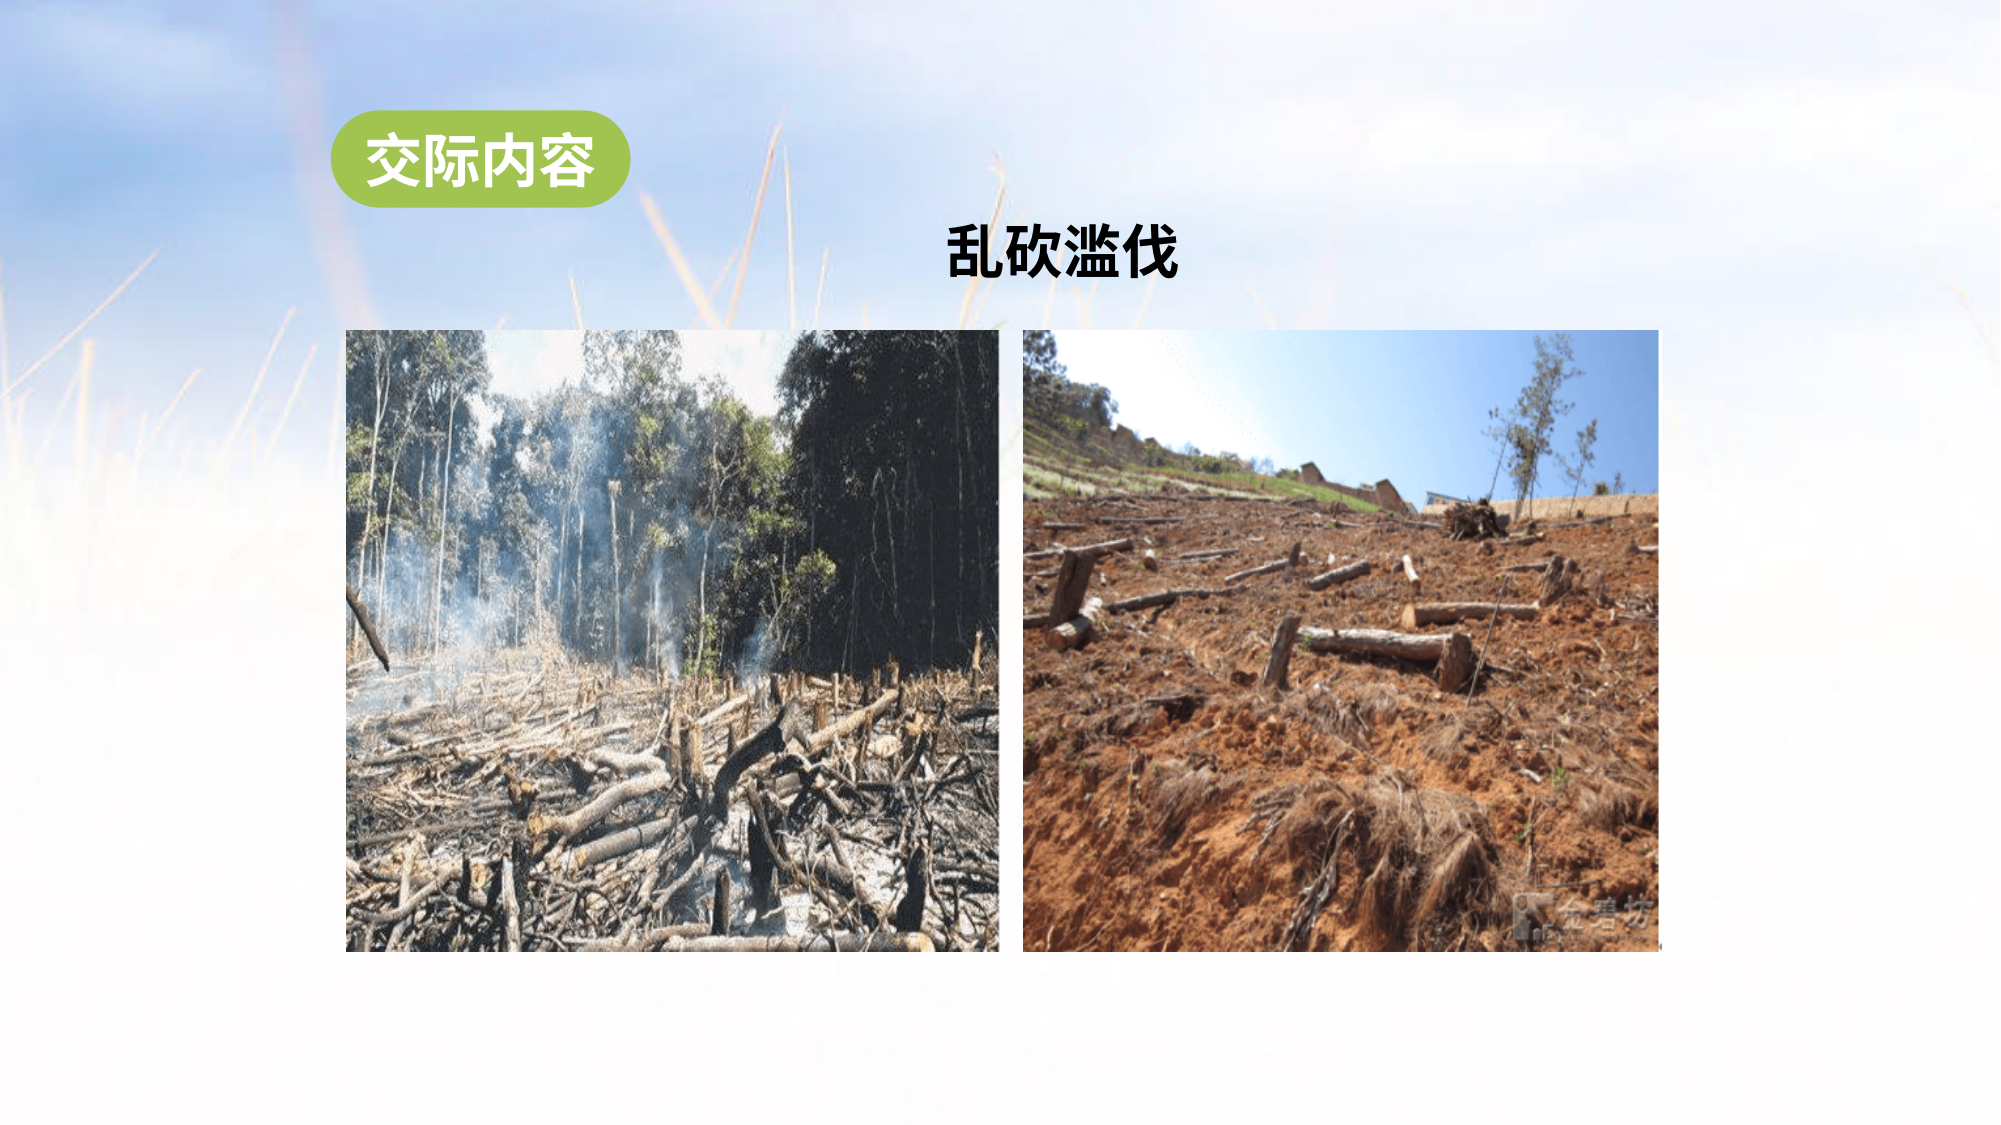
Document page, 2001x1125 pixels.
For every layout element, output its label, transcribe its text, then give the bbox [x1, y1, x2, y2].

text_box 交际内容 [329, 109, 632, 209]
text_box 乱砍滥伐 [931, 207, 1206, 293]
picture [0, 0, 2001, 1125]
